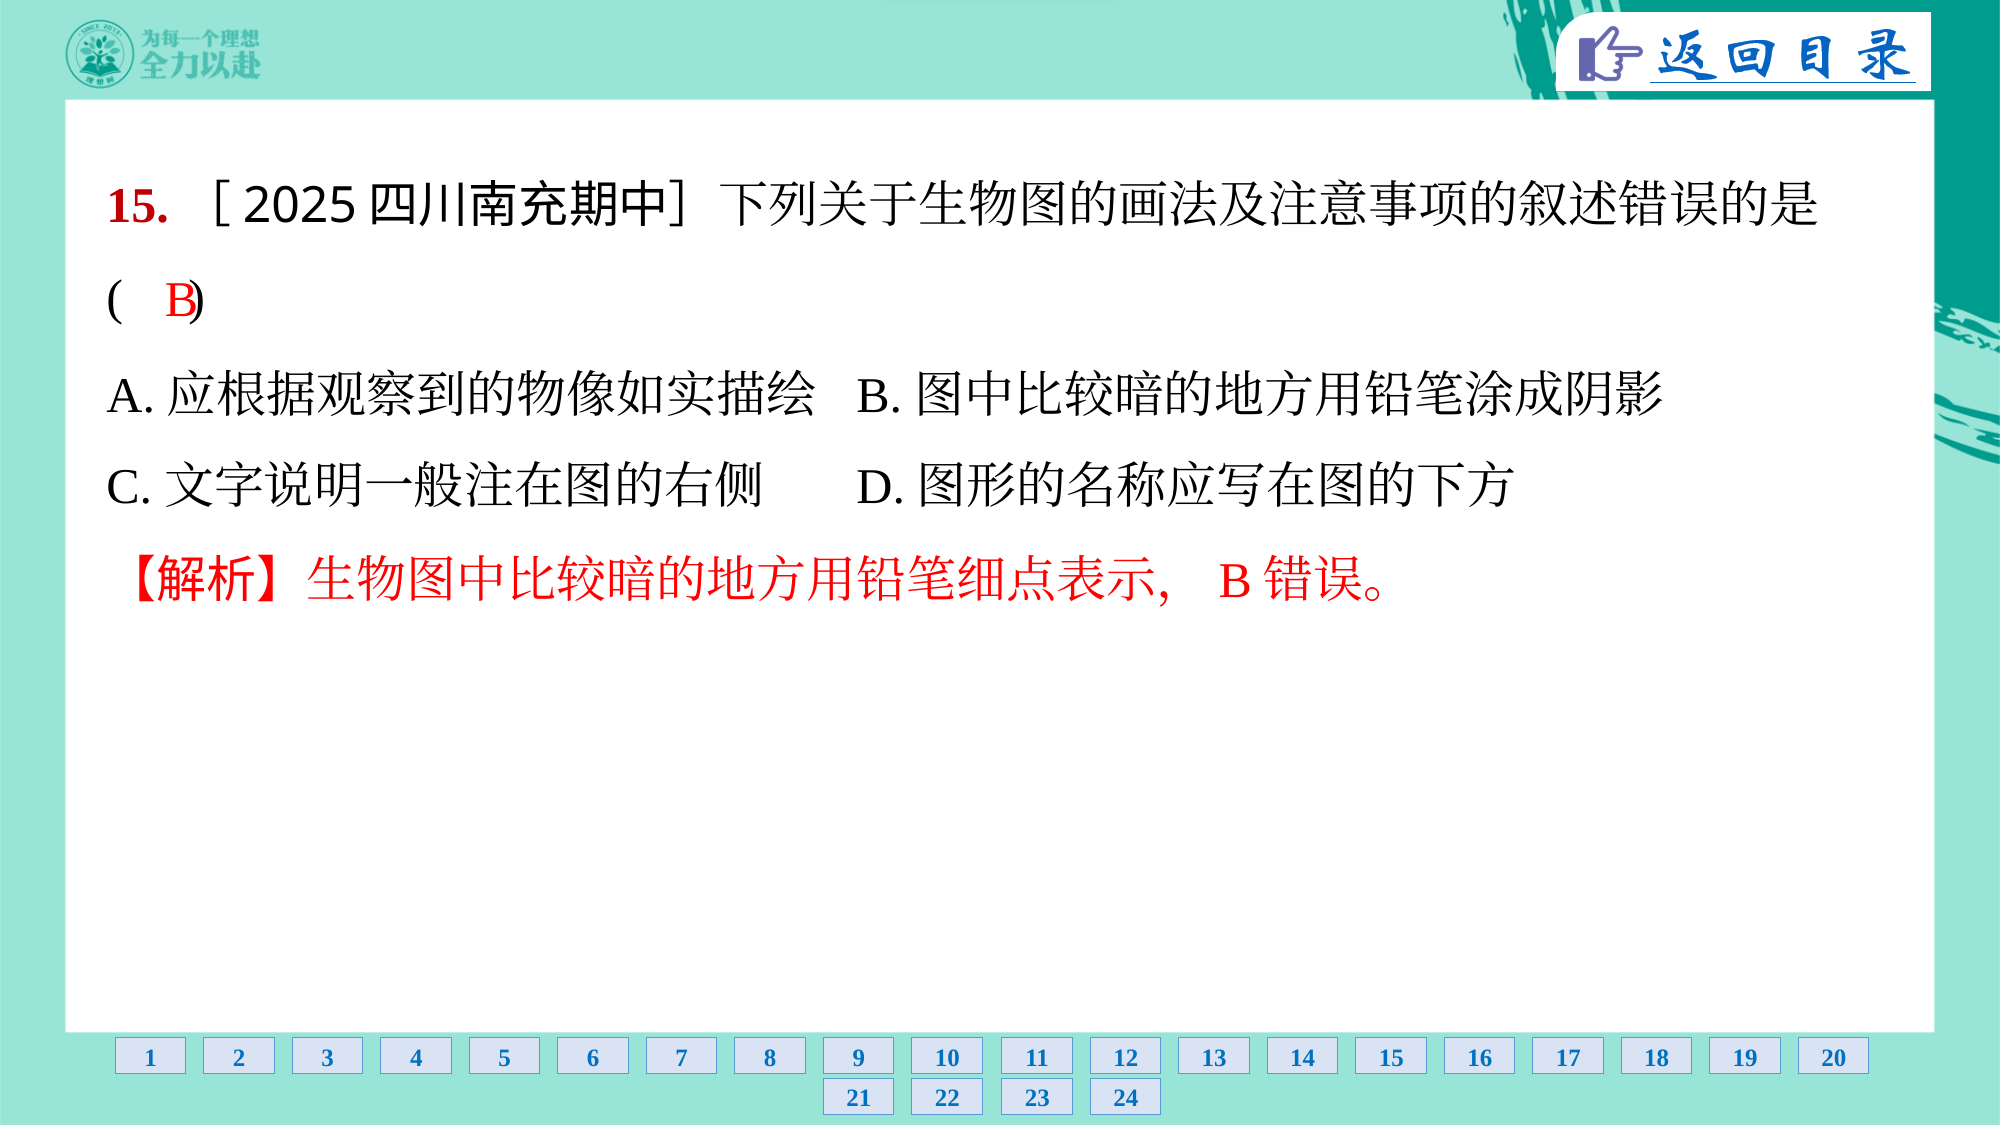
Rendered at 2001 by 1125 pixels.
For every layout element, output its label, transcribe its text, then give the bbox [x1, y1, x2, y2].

text_box 15.［2025四川南充期中］下列关于生物图的画法及注意事项的叙述错误的是 ( ) [106, 140, 1895, 325]
picture [0, 0, 2000, 1125]
text_box B [146, 234, 217, 326]
text_box A.应根据观察到的物像如实描绘 B.图中比较暗的地方用铅笔涂成阴影 C.文字说明一般注在图的右侧 D.图形的名称应写在图的下方 [106, 330, 1895, 514]
text_box 【解析】生物图中比较暗的地方用铅笔细点表示，B错误。 [106, 519, 1895, 608]
